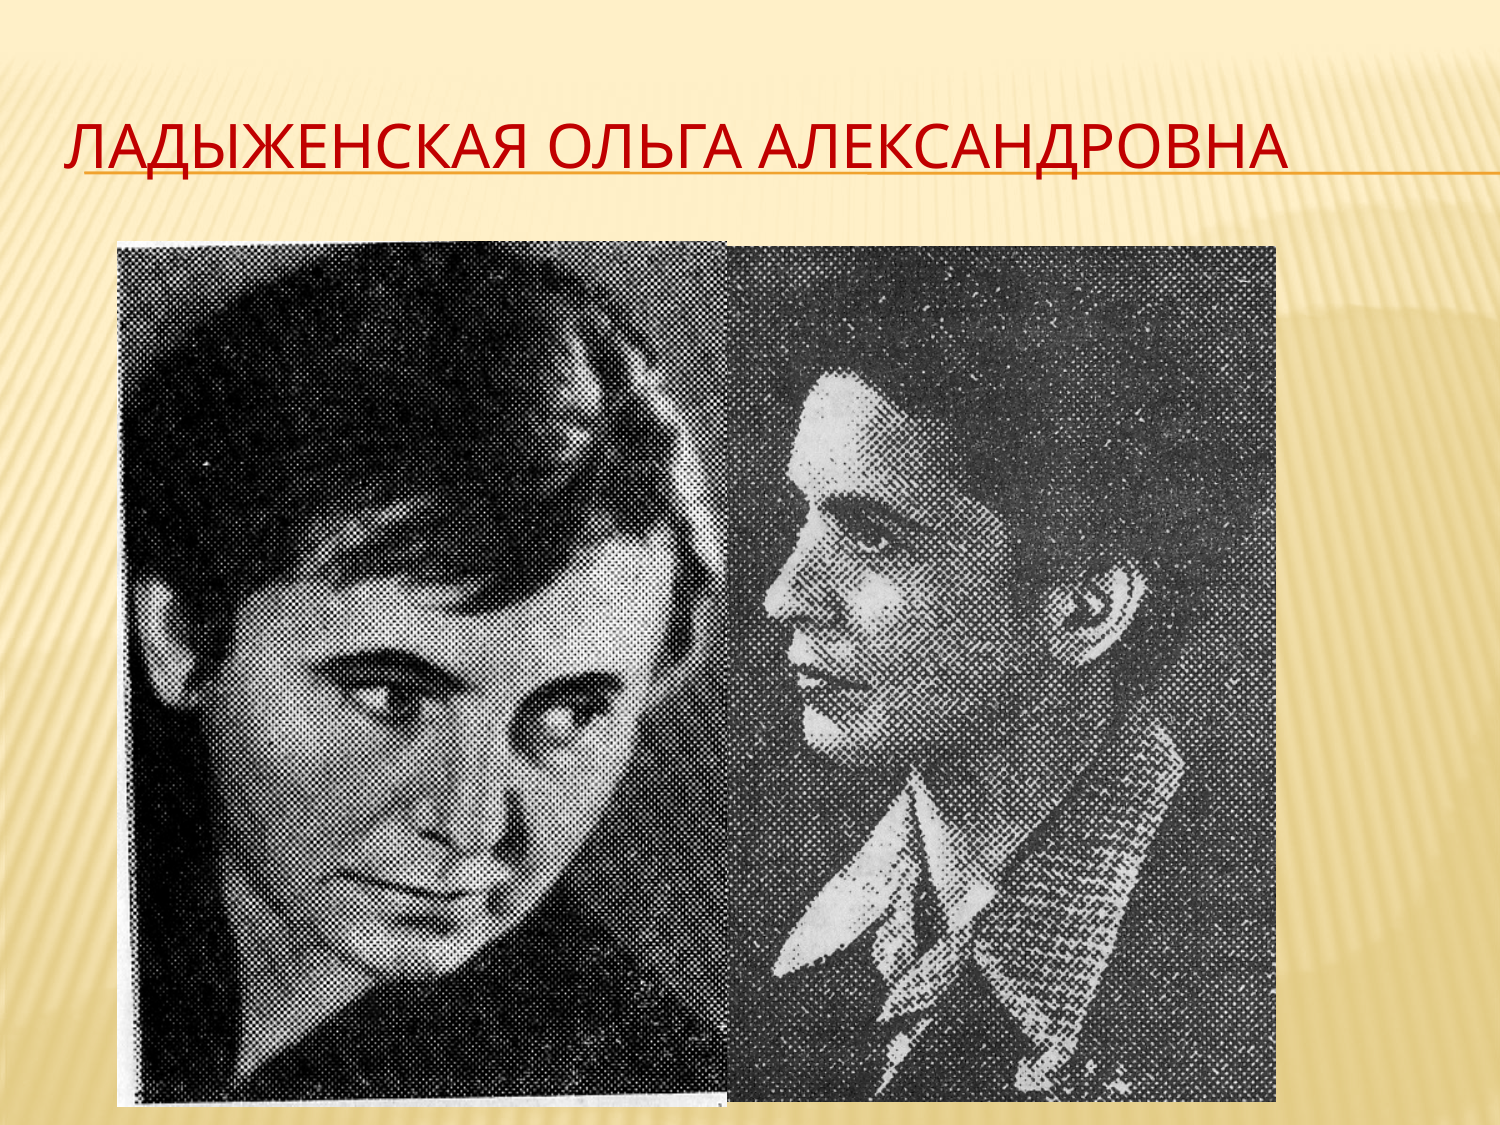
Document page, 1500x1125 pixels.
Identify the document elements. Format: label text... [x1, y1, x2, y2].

picture [116, 240, 727, 1107]
title Ладыженская Ольга Александровна [50, 75, 1475, 213]
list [731, 245, 1277, 1102]
